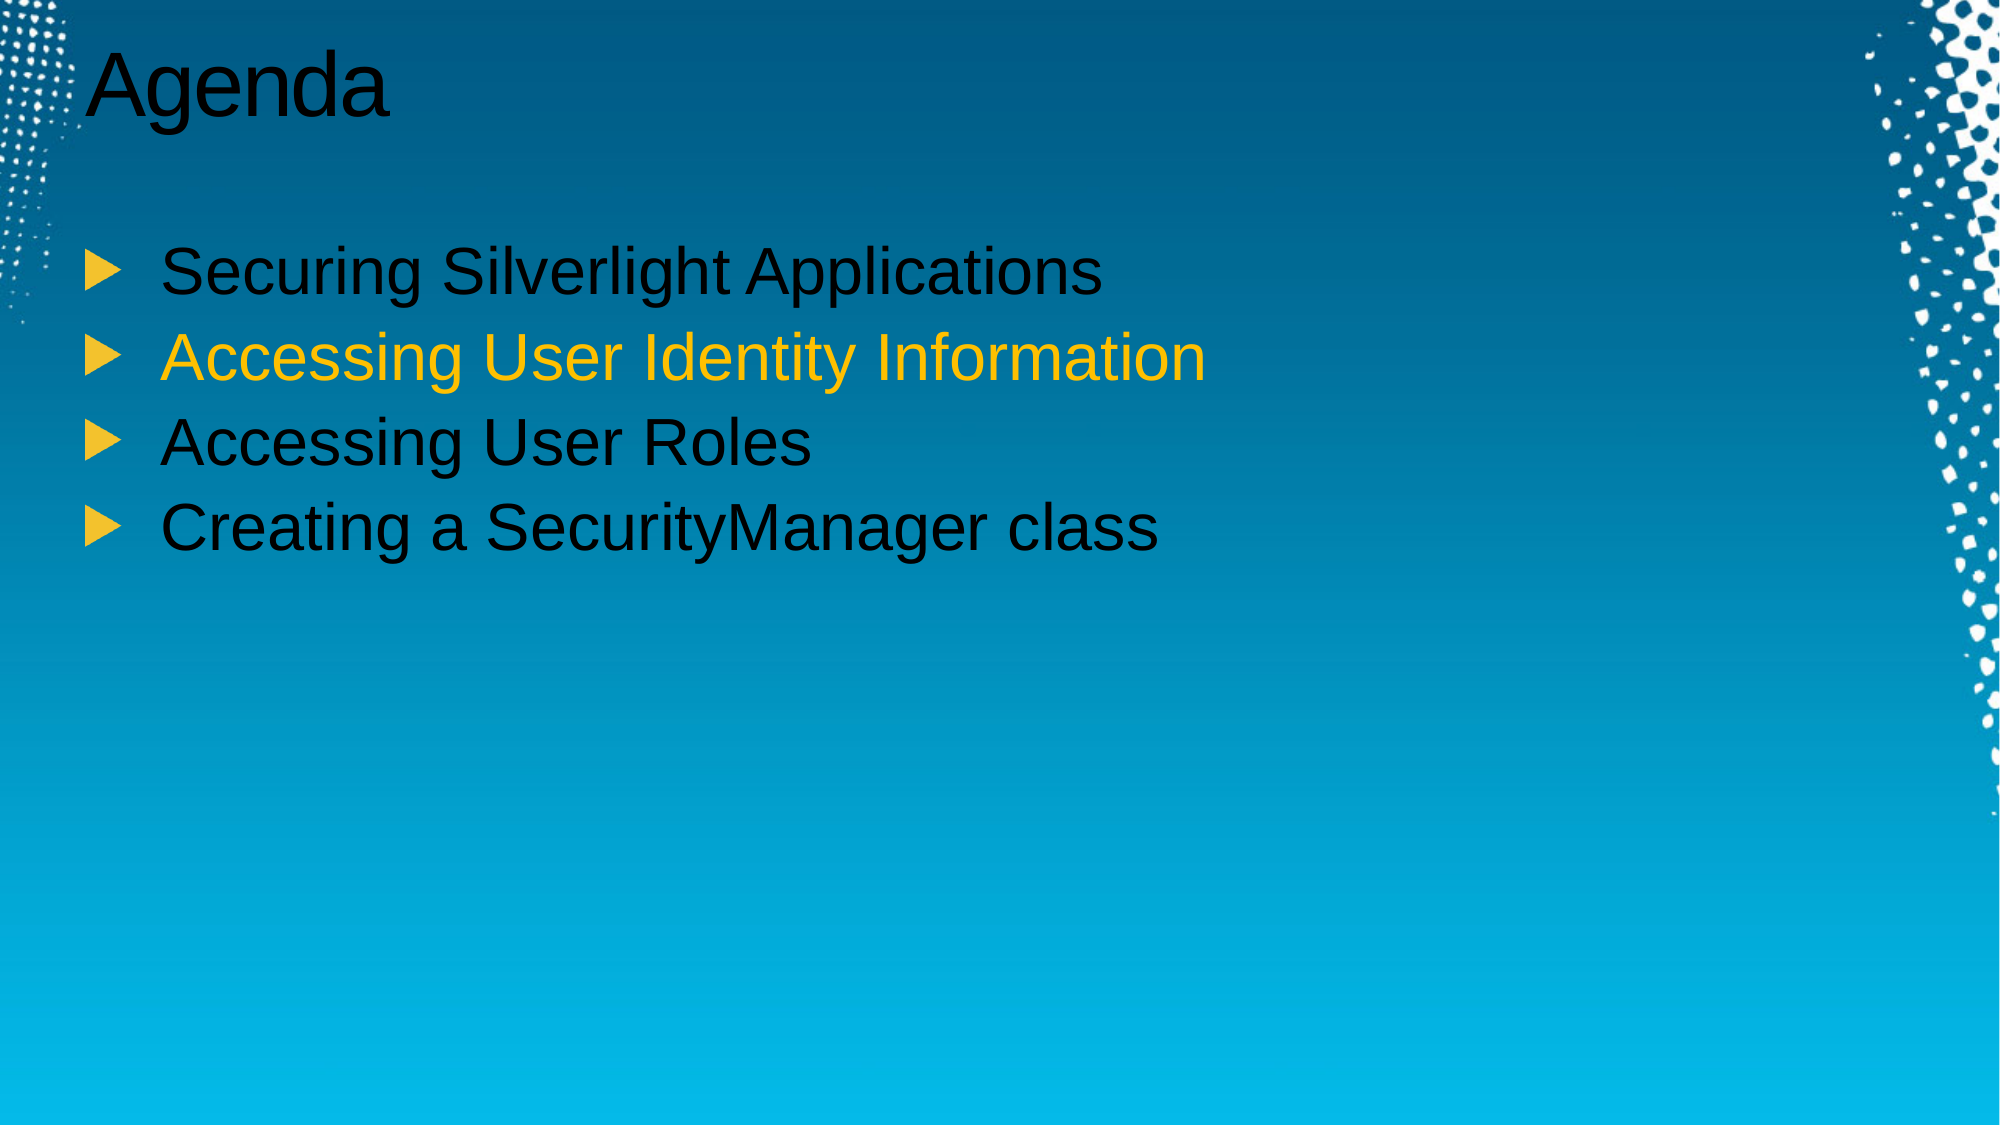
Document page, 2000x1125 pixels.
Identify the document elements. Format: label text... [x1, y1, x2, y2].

picture [1946, 155, 1961, 167]
picture [1950, 359, 1960, 366]
picture [1935, 431, 1946, 449]
picture [1991, 747, 2000, 765]
picture [1988, 547, 2000, 561]
picture [1963, 589, 1976, 607]
picture [1988, 691, 2000, 709]
picture [6, 97, 12, 105]
picture [38, 74, 47, 80]
title Agenda [85, 37, 1914, 138]
picture [1992, 438, 2000, 448]
picture [1952, 502, 1967, 516]
picture [33, 88, 42, 97]
picture [86, 250, 119, 289]
picture [18, 13, 26, 19]
picture [9, 84, 15, 91]
picture [1957, 187, 1971, 200]
picture [16, 143, 21, 151]
picture [17, 129, 23, 136]
picture [43, 42, 49, 53]
picture [1938, 122, 1950, 133]
picture [1914, 308, 1929, 326]
picture [1935, 379, 1948, 391]
picture [1974, 683, 1985, 694]
picture [1919, 367, 1930, 378]
picture [16, 22, 23, 34]
picture [0, 155, 5, 163]
picture [86, 335, 119, 374]
picture [1963, 278, 1976, 291]
picture [1941, 324, 1952, 332]
list Securing Silverlight Applications Accessing User Identity Information Accessing User Roles Creating a SecurityManager class [85, 237, 1914, 655]
picture [30, 14, 40, 23]
picture [41, 59, 48, 67]
picture [1963, 335, 1972, 344]
picture [1955, 557, 1965, 573]
picture [45, 16, 55, 24]
picture [1968, 481, 1978, 492]
picture [3, 10, 11, 18]
picture [1945, 213, 1955, 220]
picture [1911, 223, 1918, 230]
picture [11, 55, 21, 64]
picture [1921, 0, 1934, 8]
picture [47, 0, 57, 10]
picture [1920, 257, 1932, 264]
picture [10, 69, 17, 78]
picture [1932, 235, 1943, 241]
picture [29, 27, 38, 38]
picture [58, 32, 66, 41]
picture [1979, 657, 1995, 676]
picture [1955, 246, 1965, 256]
picture [1946, 525, 1956, 533]
picture [1995, 582, 2000, 595]
picture [24, 72, 32, 79]
picture [0, 24, 9, 33]
picture [1978, 517, 1987, 527]
picture [86, 506, 119, 545]
picture [1963, 535, 1977, 550]
picture [1889, 152, 1901, 166]
picture [1948, 413, 1958, 424]
picture [1892, 212, 1902, 216]
picture [1980, 460, 1987, 469]
picture [1926, 344, 1939, 358]
picture [55, 62, 62, 69]
picture [1942, 465, 1958, 483]
picture [1925, 87, 1941, 99]
picture [28, 42, 36, 53]
picture [1935, 0, 2000, 306]
picture [1981, 604, 2000, 620]
picture [86, 420, 119, 459]
picture [1990, 492, 2000, 505]
picture [56, 47, 64, 55]
picture [1983, 404, 1992, 414]
picture [0, 40, 9, 45]
picture [1930, 291, 1941, 297]
picture [1915, 109, 1924, 119]
picture [1991, 637, 2000, 652]
picture [1922, 200, 1934, 207]
picture [13, 41, 25, 49]
picture [26, 57, 34, 68]
picture [1914, 274, 1920, 291]
picture [1928, 399, 1939, 415]
picture [1984, 349, 1992, 357]
picture [1969, 625, 1985, 642]
picture [1982, 714, 1993, 729]
picture [1972, 570, 1986, 583]
picture [1929, 27, 1945, 45]
picture [33, 116, 40, 124]
picture [1958, 445, 1968, 460]
picture [1994, 382, 2000, 391]
picture [54, 76, 60, 83]
picture [33, 0, 42, 10]
picture [18, 0, 29, 6]
picture [1898, 188, 1912, 198]
picture [31, 131, 37, 138]
picture [1942, 269, 1953, 276]
picture [1993, 321, 2000, 339]
picture [34, 101, 43, 111]
picture [1972, 312, 1985, 322]
picture [1935, 177, 1945, 189]
picture [1973, 368, 1982, 380]
picture [1914, 164, 1923, 177]
picture [1960, 392, 1970, 403]
picture [1925, 141, 1935, 155]
picture [1953, 301, 1962, 312]
picture [42, 31, 53, 39]
picture [1970, 426, 1980, 436]
